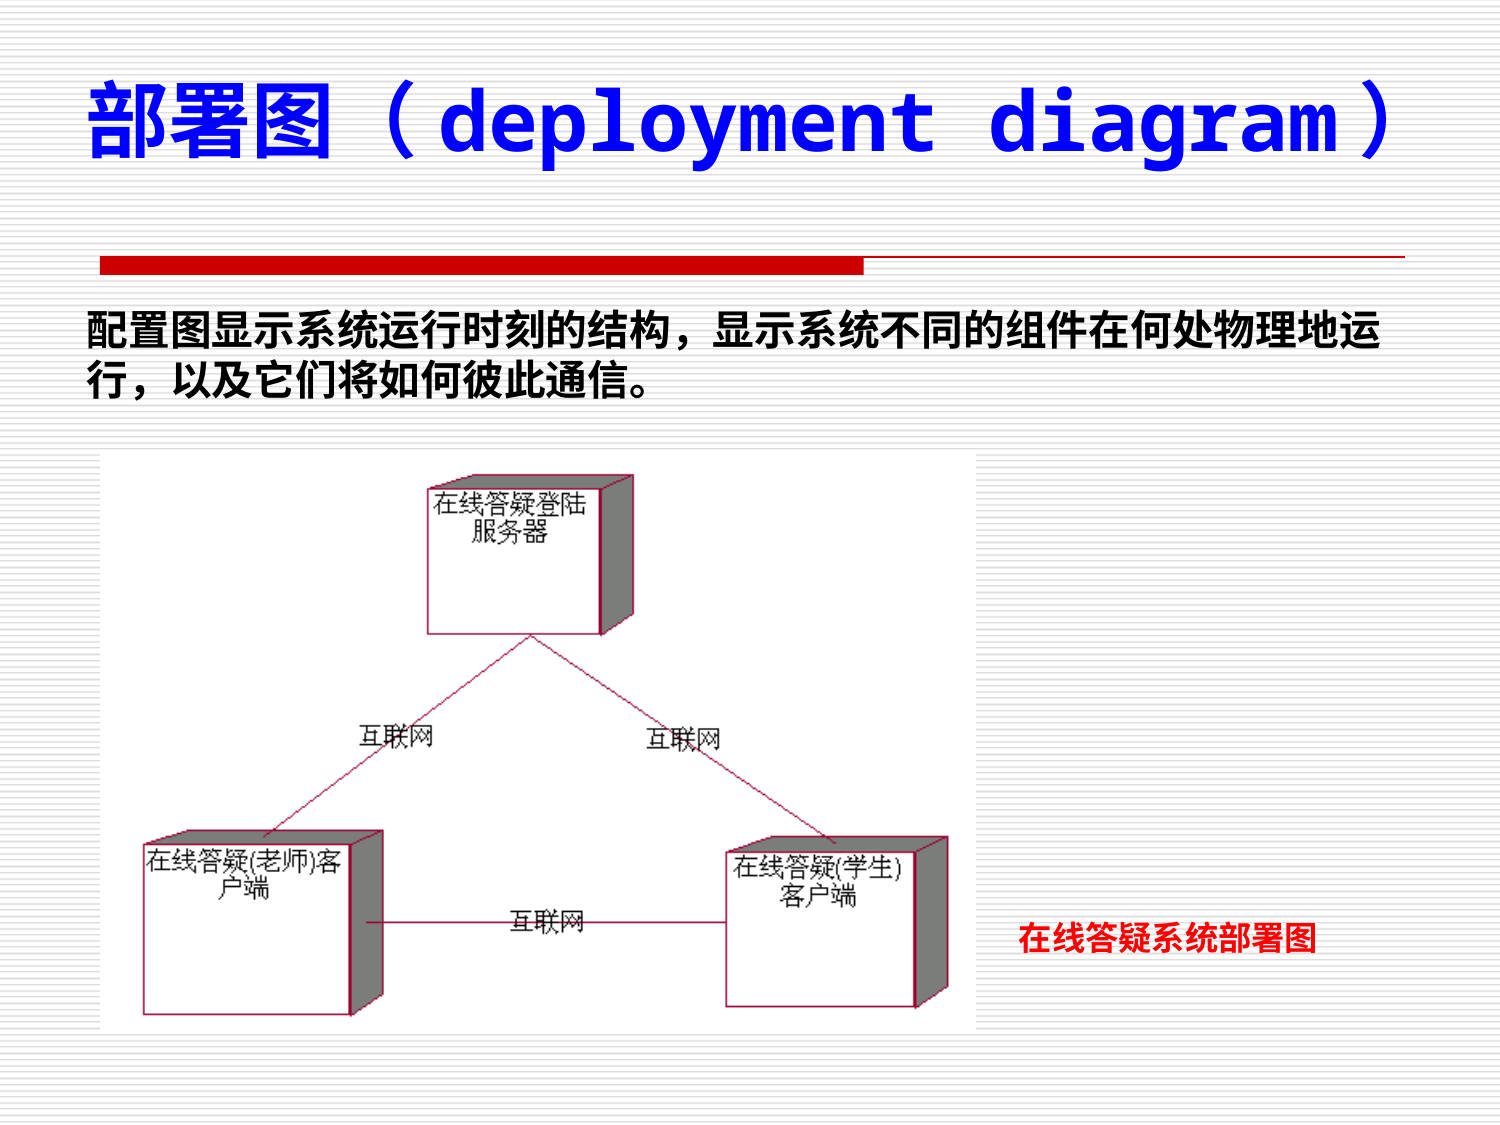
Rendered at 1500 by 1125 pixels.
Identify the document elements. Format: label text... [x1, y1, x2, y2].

text_box 部署图（deployment diagram） [70, 60, 1500, 144]
text_box 在线答疑系统部署图 [981, 909, 1500, 965]
picture [0, 0, 1500, 1125]
text_box 配置图显示系统运行时刻的结构，显示系统不同的组件在何处物理地运行，以及它们将如何彼此通信。 [71, 296, 1477, 412]
